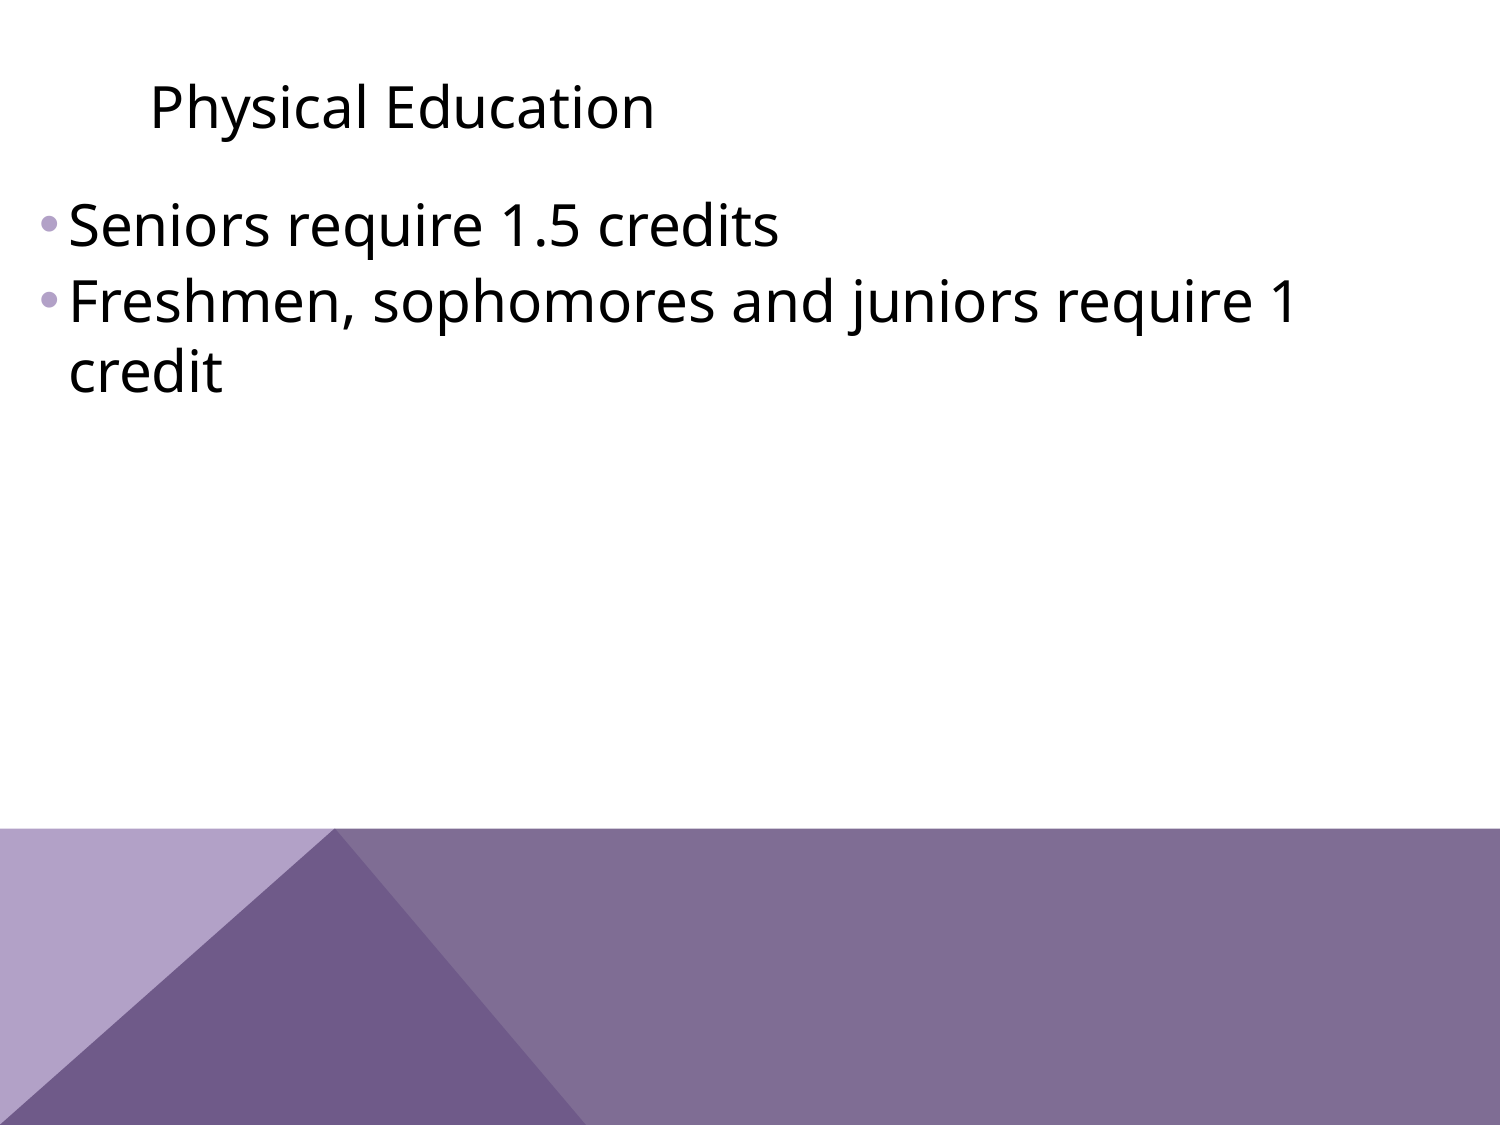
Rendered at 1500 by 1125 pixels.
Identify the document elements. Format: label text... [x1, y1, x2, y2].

title Physical Education [134, 59, 1369, 150]
list Seniors require 1.5 credits Freshmen, sophomores and juniors require 1 credit [24, 180, 1463, 768]
